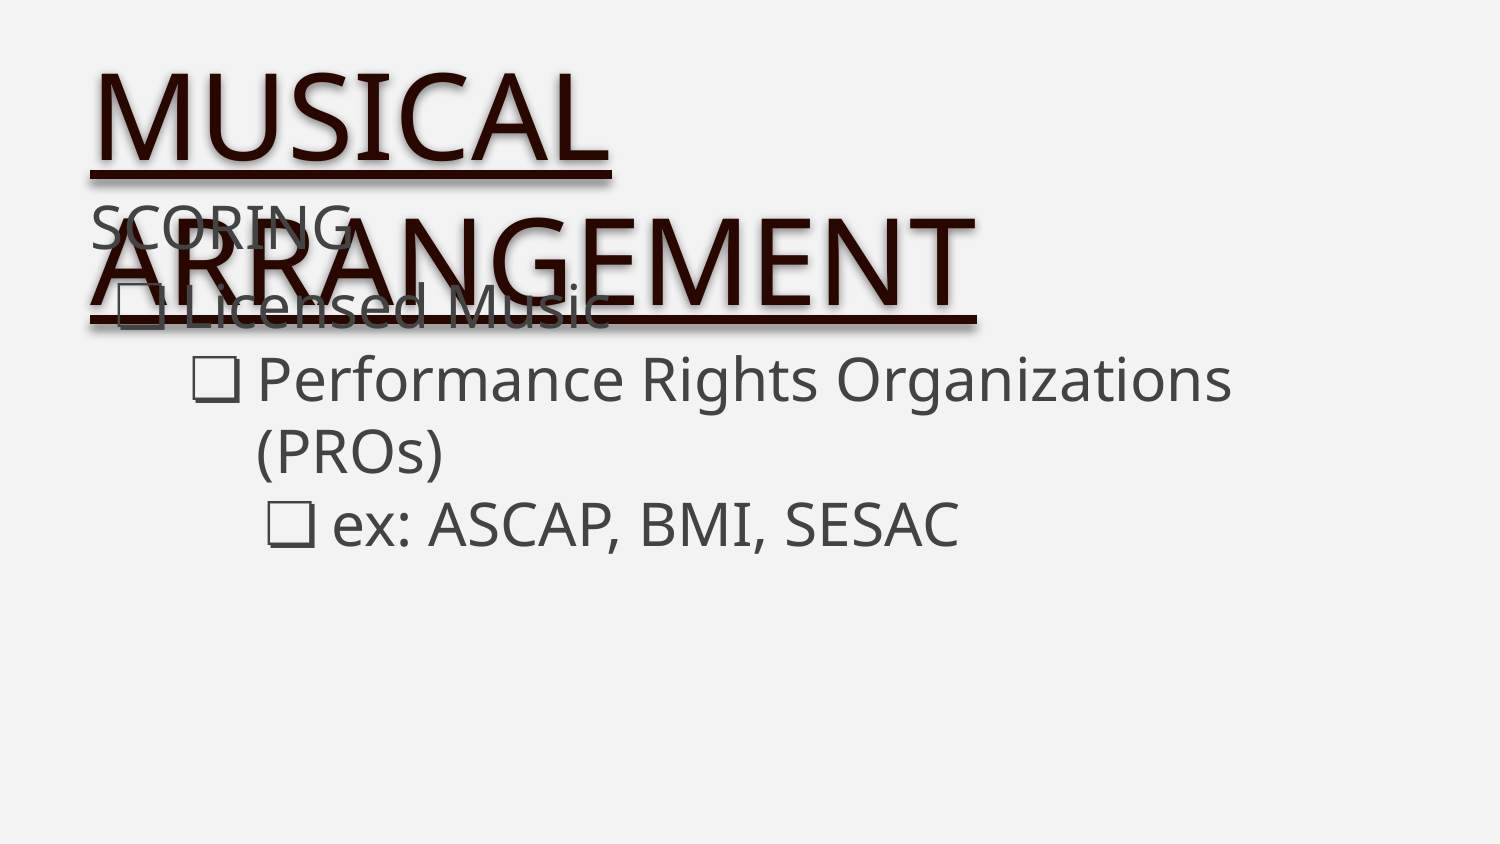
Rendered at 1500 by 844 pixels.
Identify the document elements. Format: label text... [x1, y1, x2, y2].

text_box MUSICAL ARRANGEMENT [75, 24, 1425, 174]
text_box SCORING [75, 174, 1425, 247]
text_box Licensed Music Performance Rights Organizations (PROs) ex: ASCAP, BMI, SESAC [91, 253, 1425, 844]
